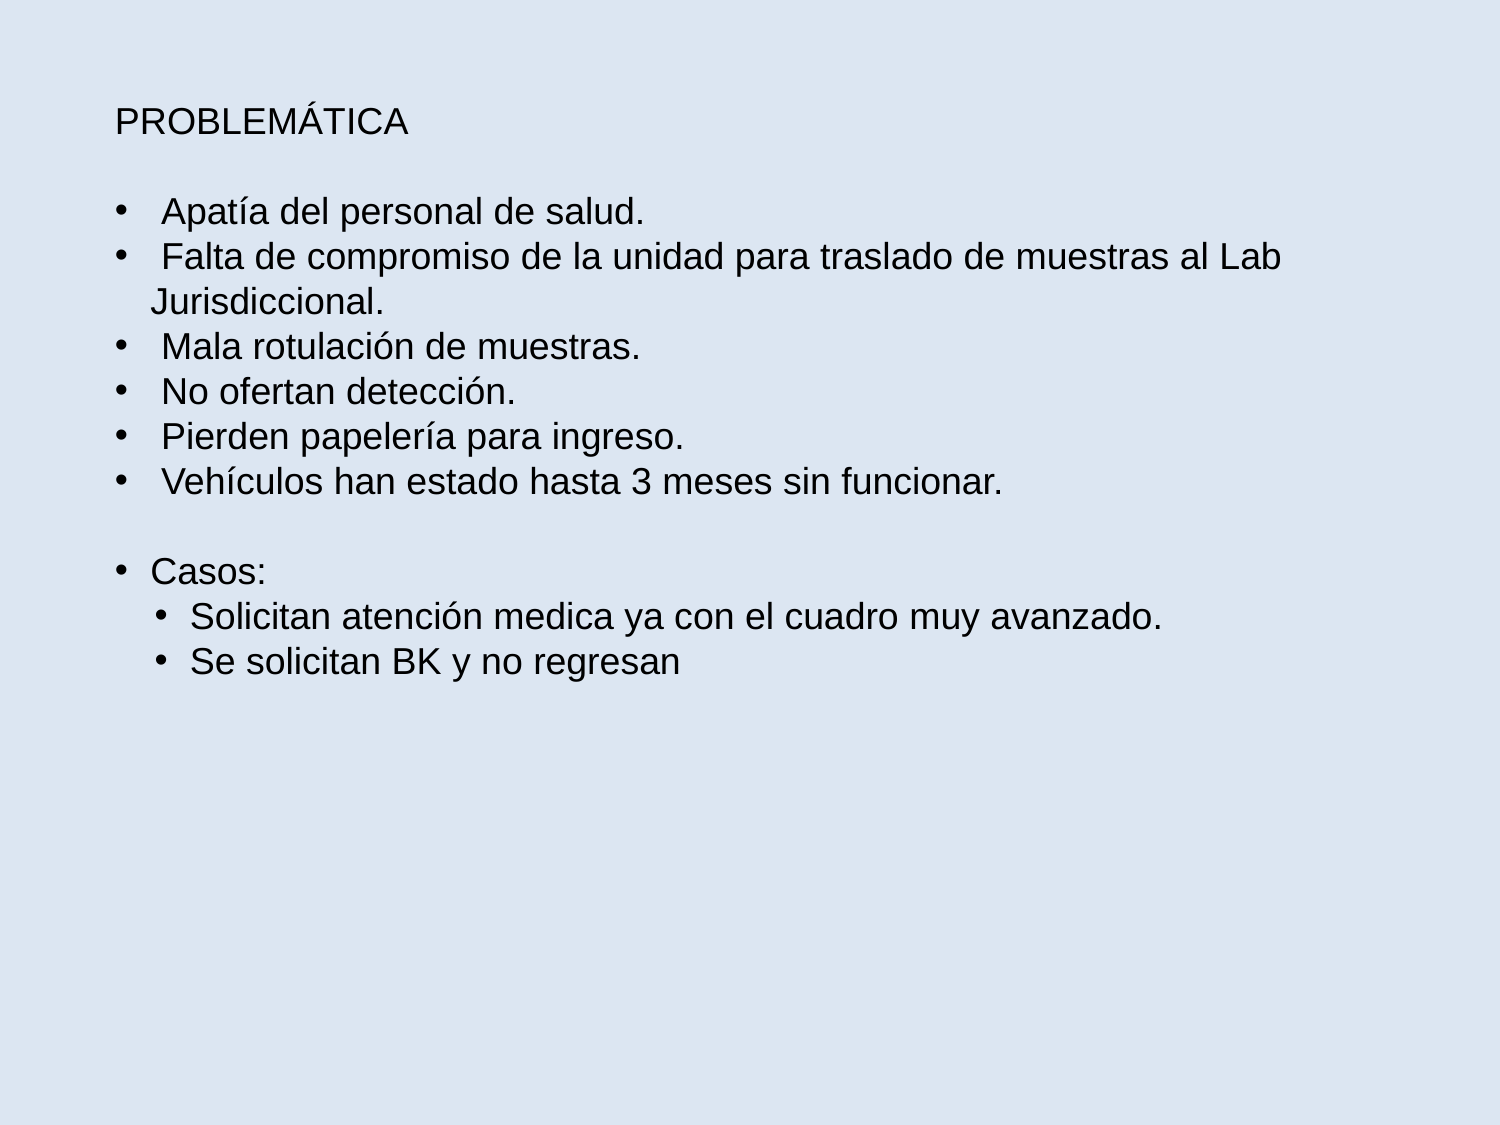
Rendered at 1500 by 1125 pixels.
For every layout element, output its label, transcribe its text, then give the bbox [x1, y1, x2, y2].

text_box PROBLEMÁTICA Apatía del personal de salud. Falta de compromiso de la unidad para traslado de muestras al Lab Jurisdiccional. Mala rotulación de muestras. No ofertan detección. Pierden papelería para ingreso. Vehículos han estado hasta 3 meses sin funcionar. Casos: Solicitan atención medica ya con el cuadro muy avanzado. Se solicitan BK y no regresan [100, 89, 1341, 825]
